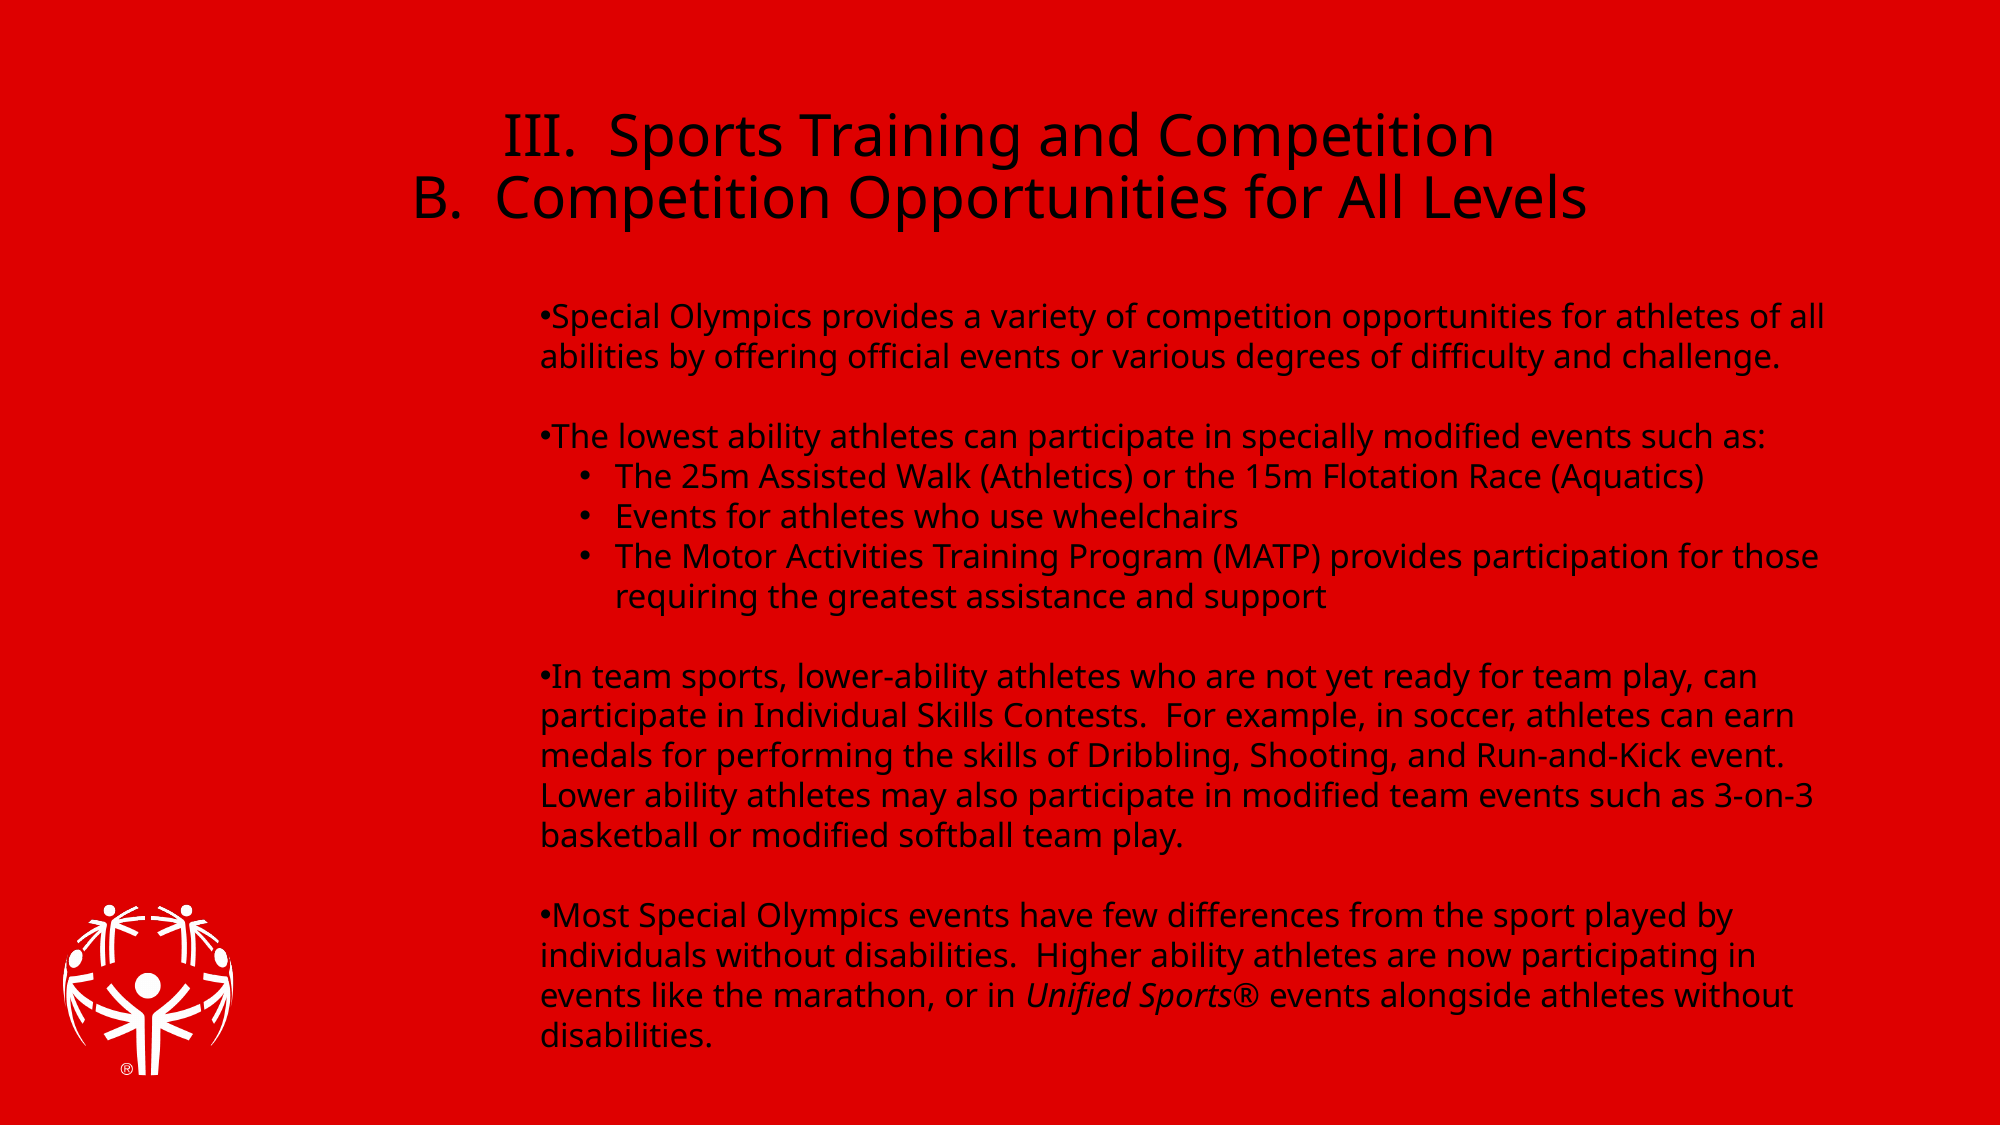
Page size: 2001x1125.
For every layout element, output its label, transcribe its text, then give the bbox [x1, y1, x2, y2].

text_box Special Olympics provides a variety of competition opportunities for athletes of all abilities by offering official events or various degrees of difficulty and challenge. The lowest ability athletes can participate in specially modified events such as: The 25m Assisted Walk (Athletics) or the 15m Flotation Race (Aquatics) Events for athletes who use wheelchairs The Motor Activities Training Program (MATP) provides participation for those requiring the greatest assistance and support In team sports, lower-ability athletes who are not yet ready for team play, can participate in Individual Skills Contests. For example, in soccer, athletes can earn medals for performing the skills of Dribbling, Shooting, and Run-and-Kick event. Lower ability athletes may also participate in modified team events such as 3-on-3 basketball or modified softball team play. Most Special Olympics events have few differences from the sport played by individuals without disabilities. Higher ability athletes are now participating in events like the marathon, or in Unified Sports® events alongside athletes without disabilities. [524, 288, 1863, 1062]
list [0, 881, 287, 1098]
title III. Sports Training and Competition B. Competition Opportunities for All Levels [137, 59, 1863, 278]
